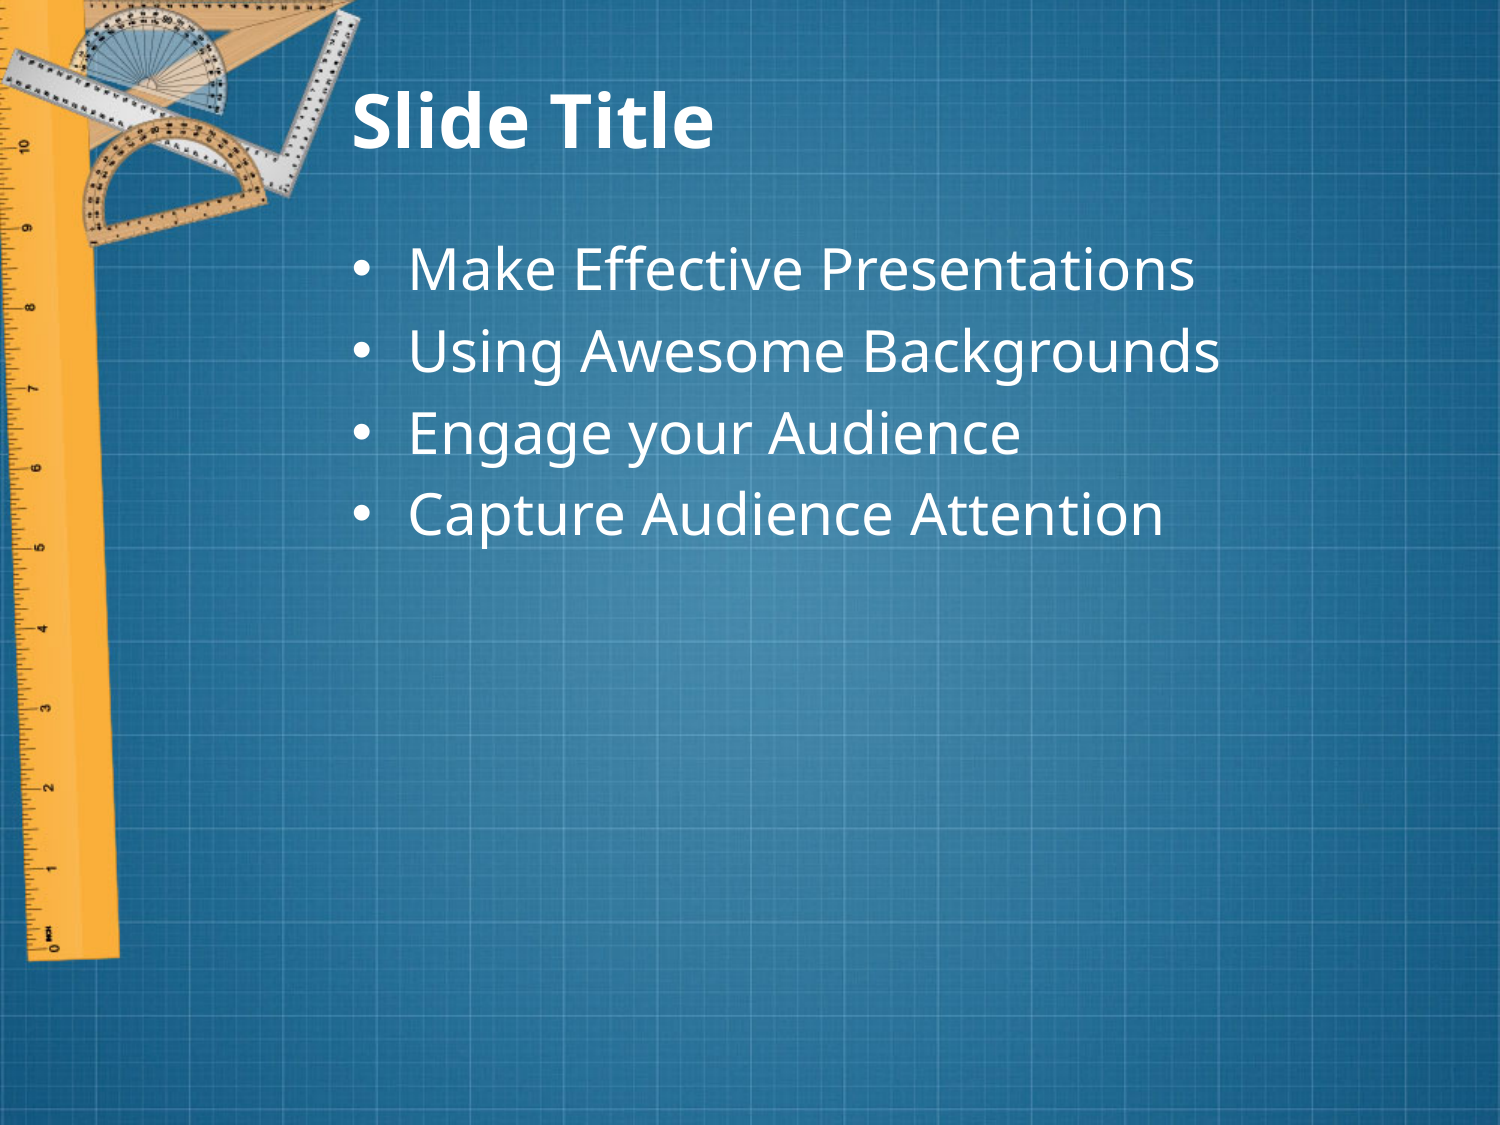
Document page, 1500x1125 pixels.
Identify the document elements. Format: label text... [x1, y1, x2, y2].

list Make Effective Presentations Using Awesome Backgrounds Engage your Audience Capture Audience Attention [336, 224, 1438, 927]
title Slide Title [336, 24, 1438, 213]
picture [0, 0, 1500, 1125]
